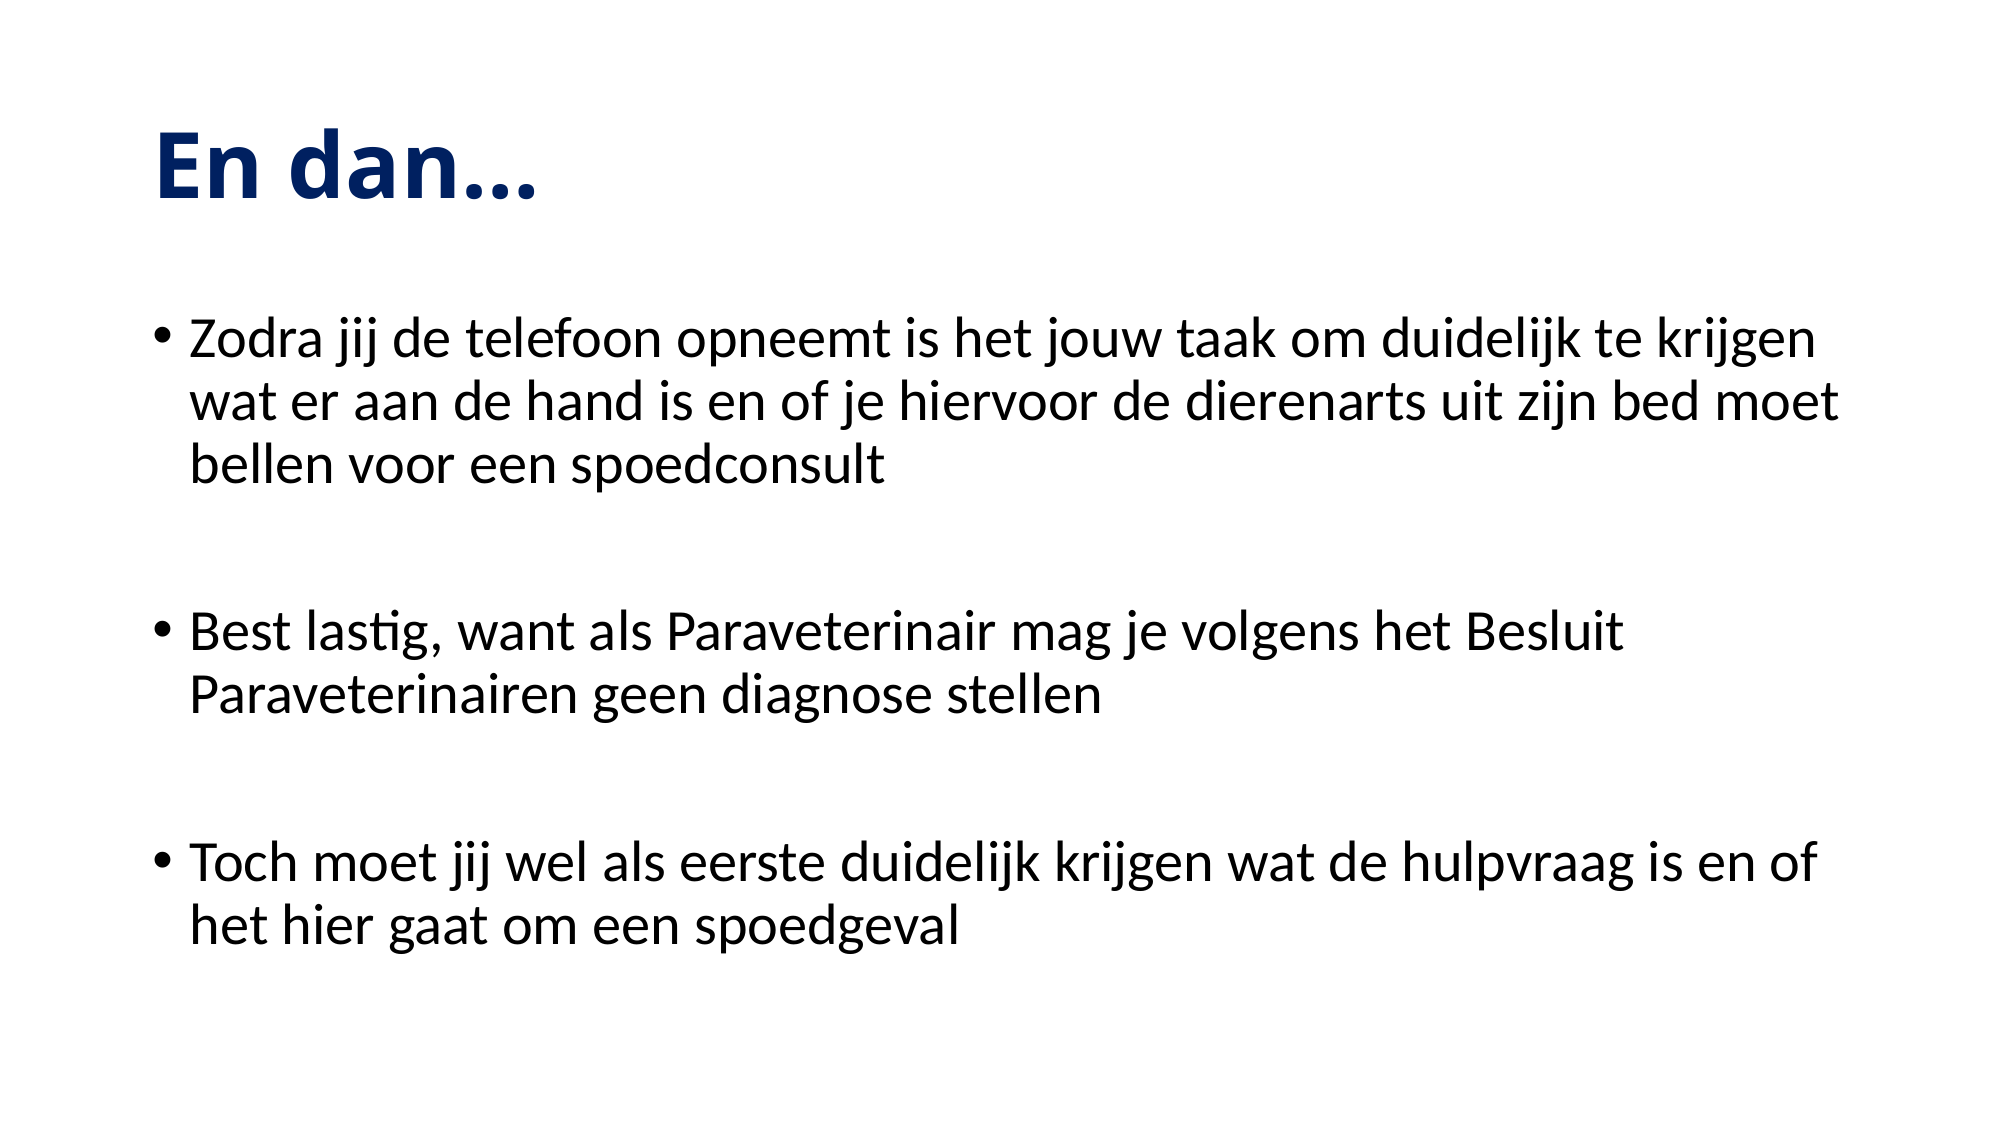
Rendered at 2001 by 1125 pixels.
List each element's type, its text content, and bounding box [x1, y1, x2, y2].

list Zodra jij de telefoon opneemt is het jouw taak om duidelijk te krijgen wat er aan de hand is en of je hiervoor de dierenarts uit zijn bed moet bellen voor een spoedconsult Best lastig, want als Paraveterinair mag je volgens het Besluit Paraveterinairen geen diagnose stellen Toch moet jij wel als eerste duidelijk krijgen wat de hulpvraag is en of het hier gaat om een spoedgeval [137, 299, 1863, 1014]
title En dan… [137, 59, 1863, 278]
